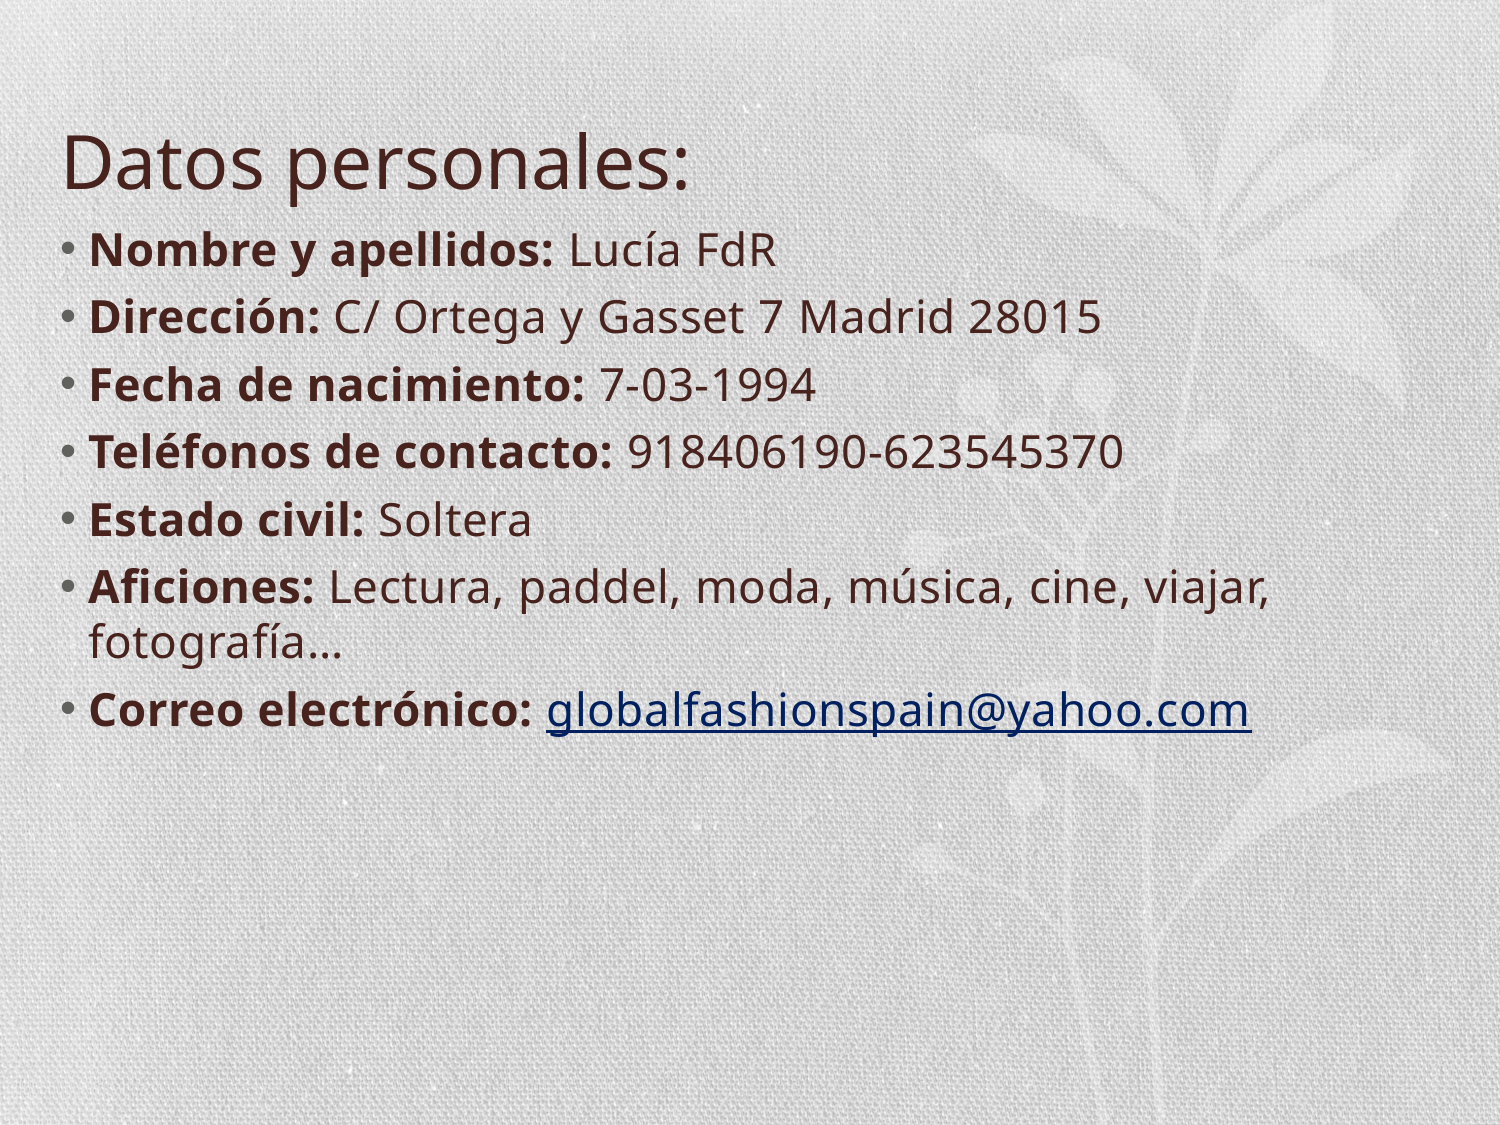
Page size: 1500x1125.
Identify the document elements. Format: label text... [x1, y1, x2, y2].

title Datos personales: [45, 37, 1455, 213]
list Nombre y apellidos: Lucía FdR Dirección: C/ Ortega y Gasset 7 Madrid 28015 Fecha de nacimiento: 7-03-1994 Teléfonos de contacto: 918406190-623545370 Estado civil: Soltera Aficiones: Lectura, paddel, moda, música, cine, viajar, fotografía… Correo electrónico: globalfashionspain@yahoo.com [45, 213, 1455, 1023]
